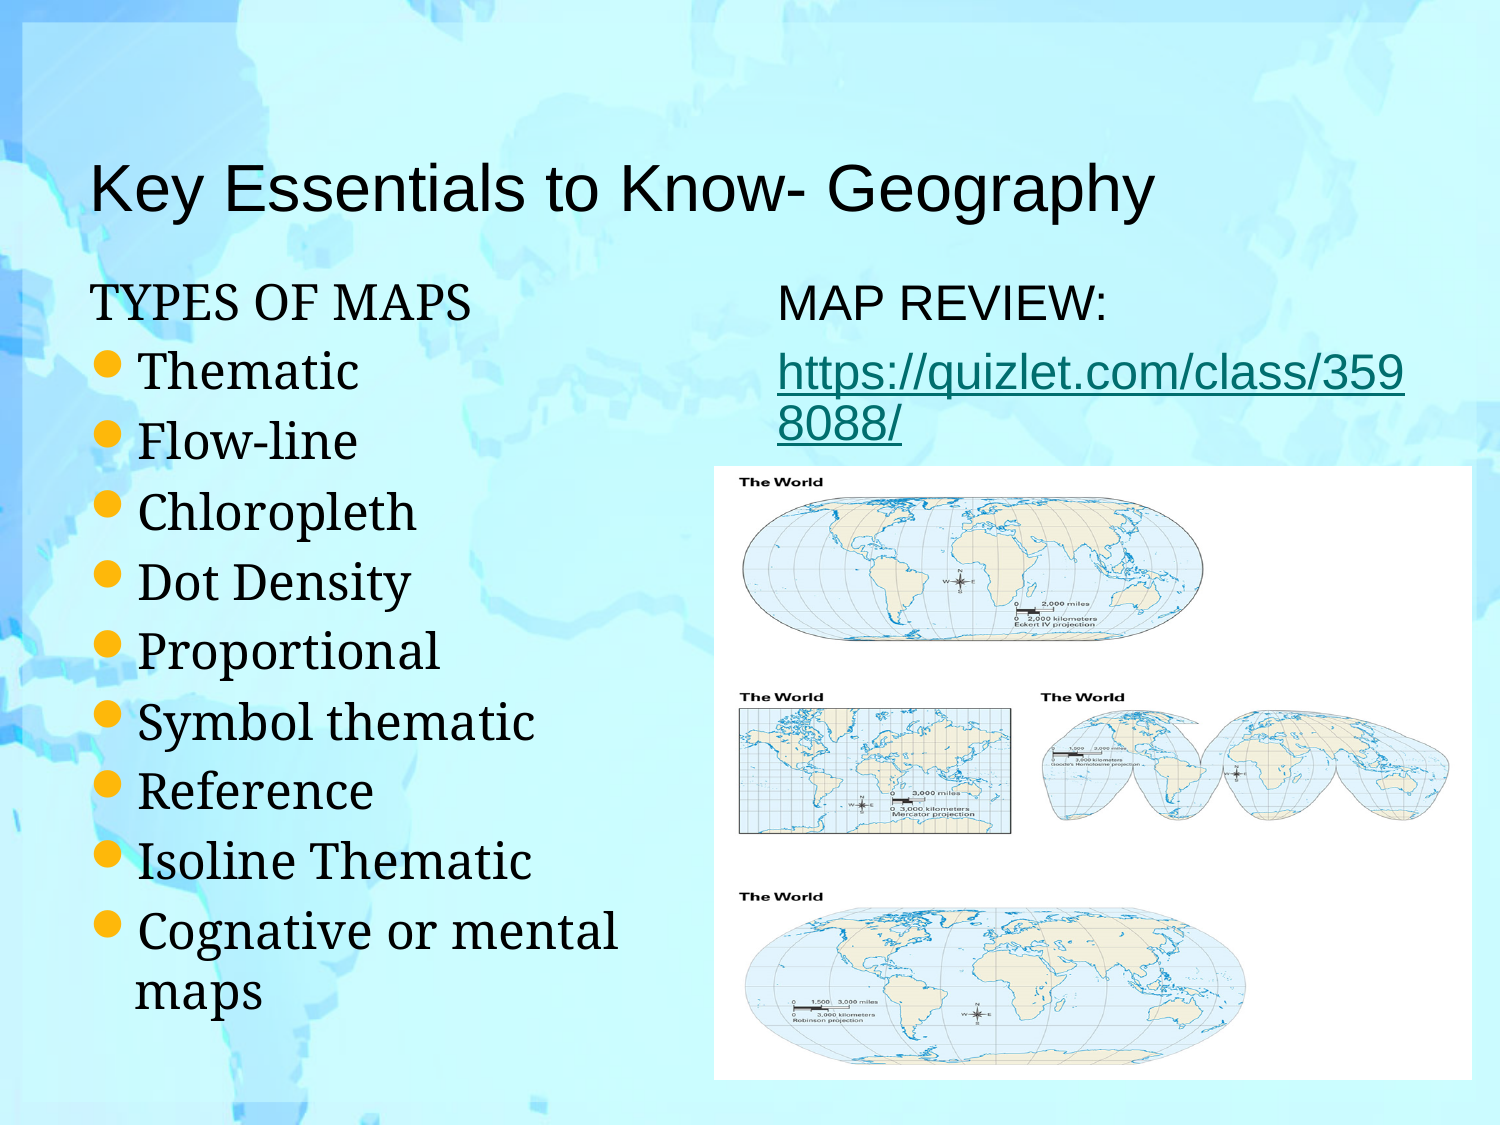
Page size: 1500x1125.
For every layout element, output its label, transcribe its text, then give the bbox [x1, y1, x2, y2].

title Key Essentials to Know- Geography [74, 45, 1425, 233]
picture [0, 0, 1500, 1125]
list TYPES OF MAPS Thematic Flow-line Chloropleth Dot Density Proportional Symbol thematic Reference Isoline Thematic Cognative or mental maps [74, 262, 737, 1005]
list MAP REVIEW: https://quizlet.com/class/3598088/ [761, 262, 1425, 466]
